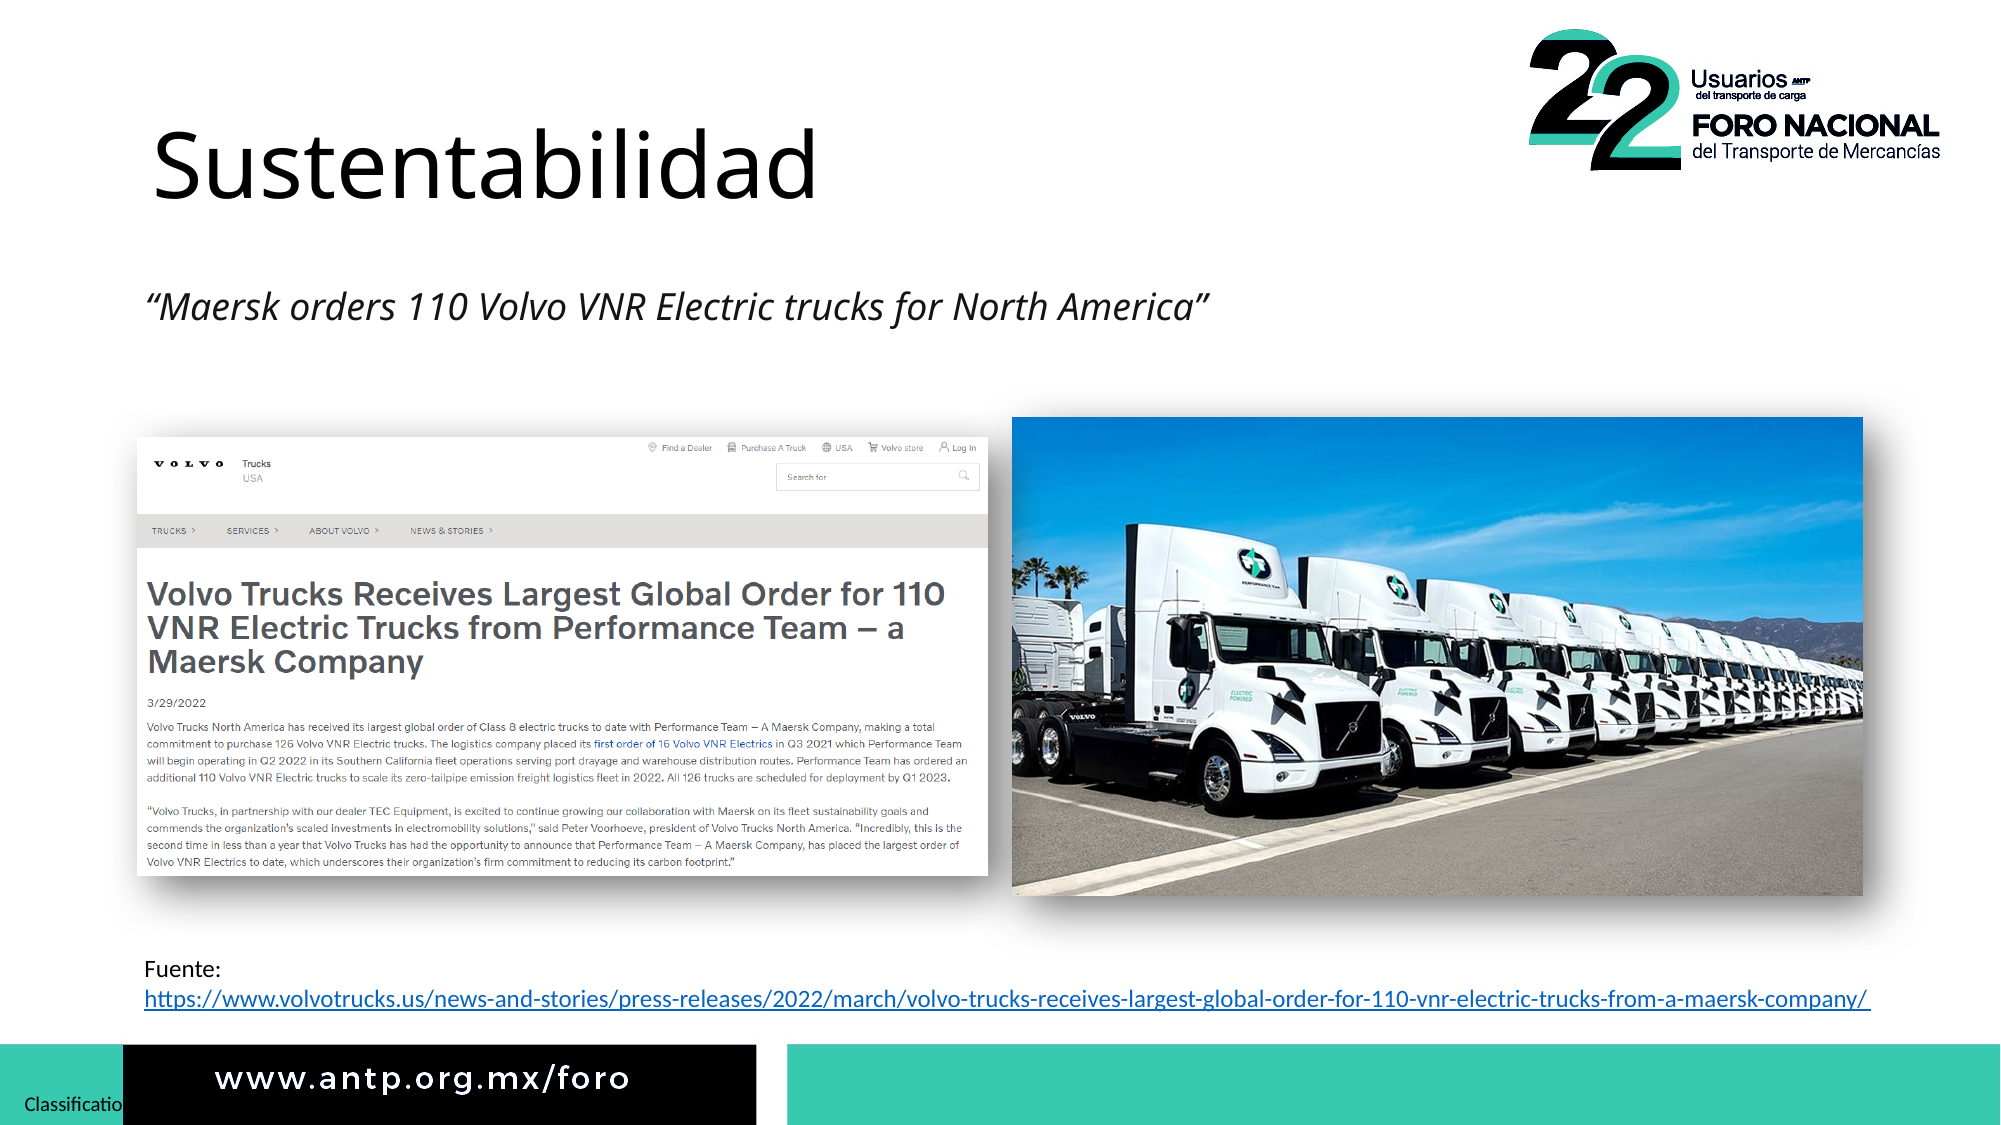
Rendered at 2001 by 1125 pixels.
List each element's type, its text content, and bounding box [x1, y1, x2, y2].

text_box “Maersk orders 110 Volvo VNR Electric trucks for North America” [130, 275, 1223, 381]
text_box Fuente: https://www.volvotrucks.us/news-and-stories/press-releases/2022/march/volvo-trucks-receives-largest-global-order-for-110-vnr-electric-trucks-from-a-maersk-company/ [129, 945, 1886, 1021]
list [1012, 417, 1863, 896]
title Sustentabilidad [137, 59, 1863, 278]
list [137, 437, 988, 876]
picture [0, 0, 2001, 1125]
